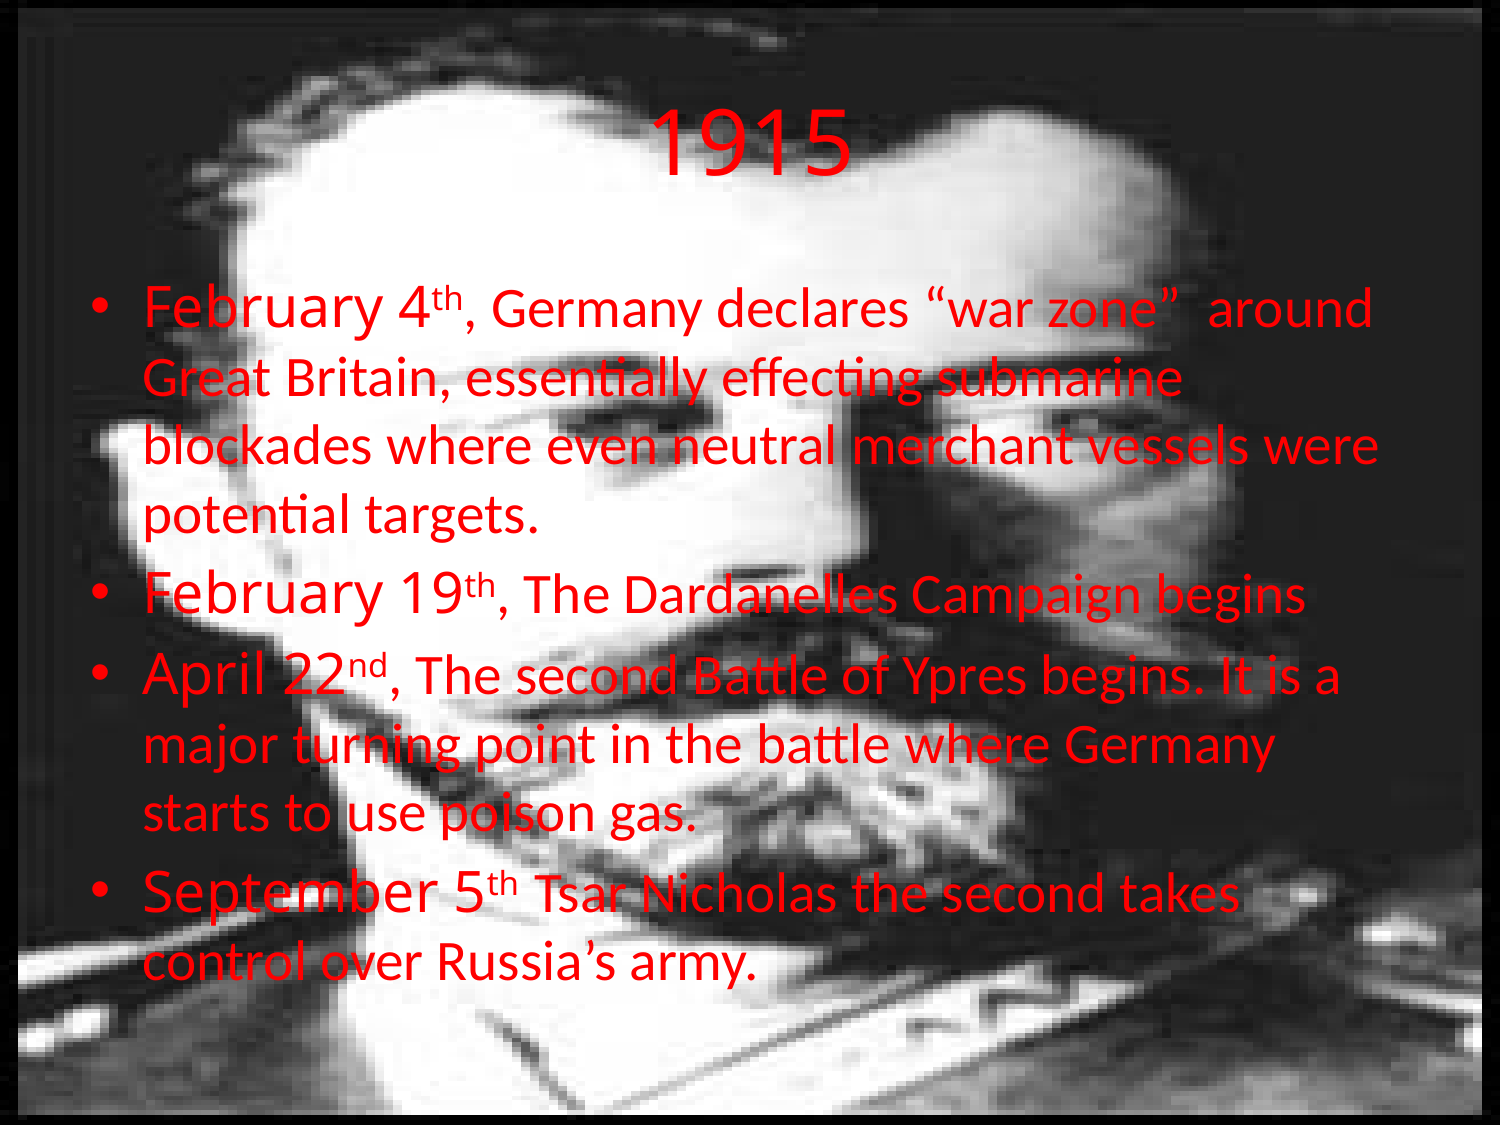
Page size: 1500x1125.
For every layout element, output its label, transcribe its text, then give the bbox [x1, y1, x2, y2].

picture [0, 0, 1500, 1125]
title 1915 [75, 45, 1425, 233]
list February 4th, Germany declares “war zone” around Great Britain, essentially effecting submarine blockades where even neutral merchant vessels were potential targets. February 19th, The Dardanelles Campaign begins April 22nd, The second Battle of Ypres begins. It is a major turning point in the battle where Germany starts to use poison gas. September 5th Tsar Nicholas the second takes control over Russia’s army. [75, 262, 1425, 1005]
